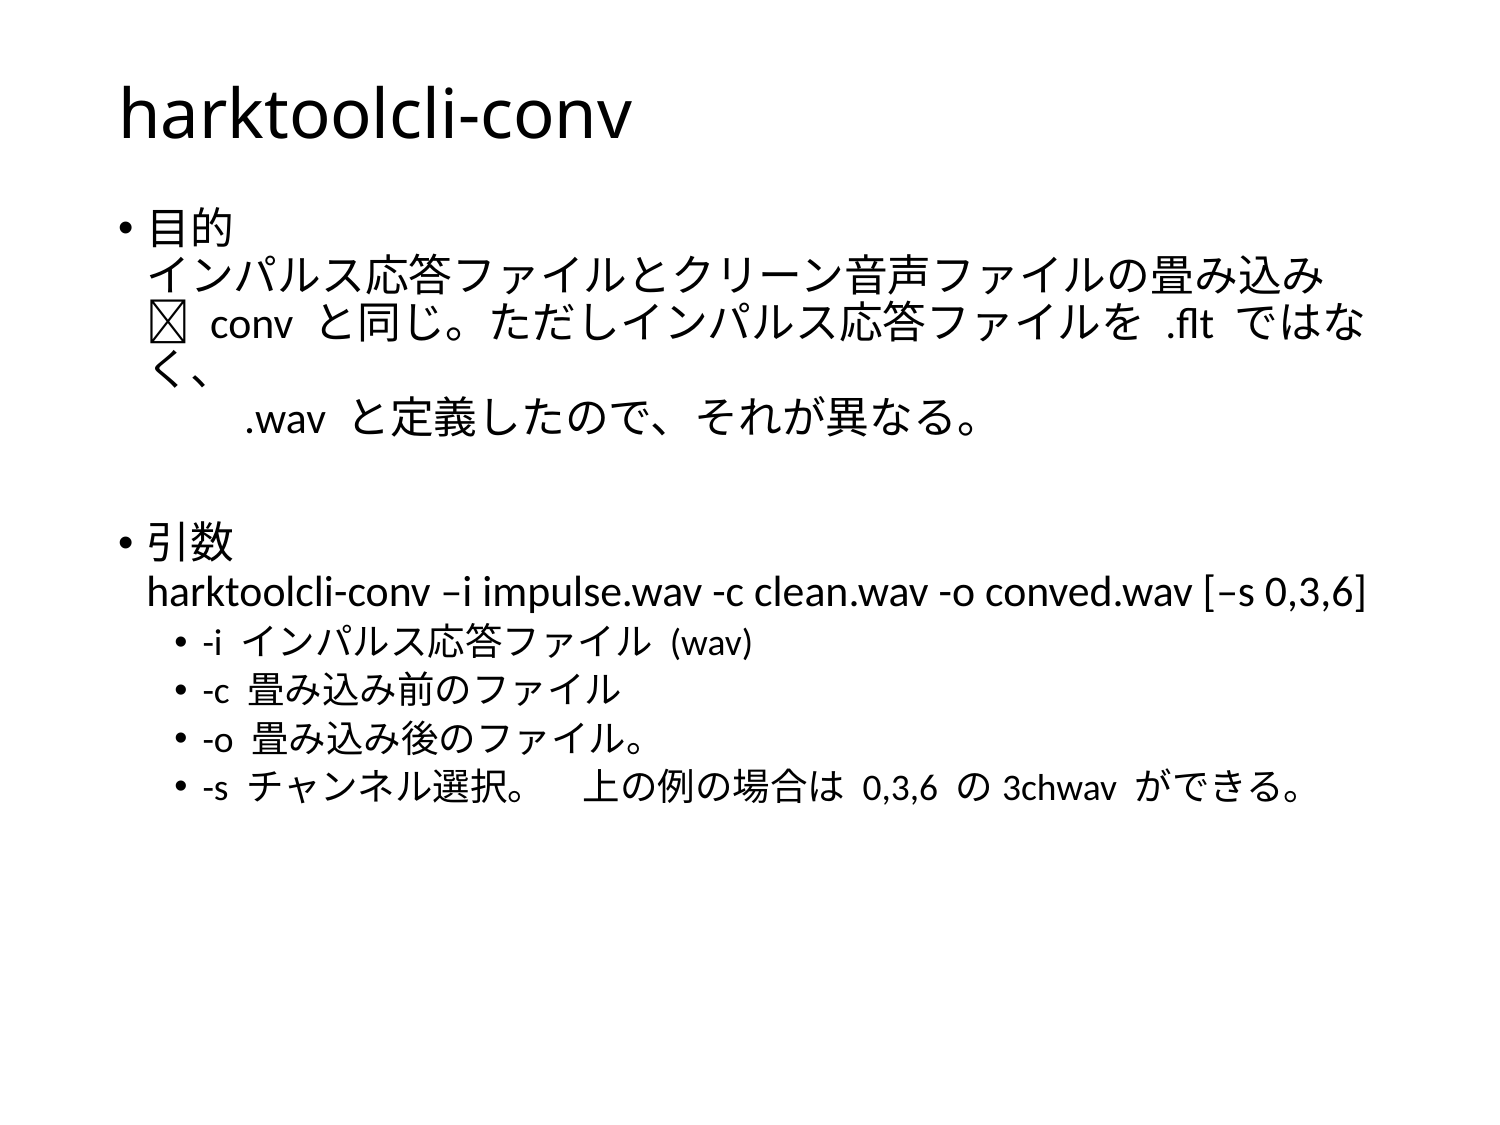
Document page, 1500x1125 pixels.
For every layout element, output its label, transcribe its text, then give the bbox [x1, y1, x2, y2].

title harktoolcli-conv [103, 59, 1397, 173]
list 目的 インパルス応答ファイルとクリーン音声ファイルの畳み込み  conv と同じ。ただしインパルス応答ファイルを .flt ではなく、 .wav と定義したので、それが異なる。 引数 harktoolcli-conv –i impulse.wav -c clean.wav -o conved.wav [–s 0,3,6] -i インパルス応答ファイル (wav) -c 畳み込み前のファイル -o 畳み込み後のファイル。 -s チャンネル選択。 上の例の場合は 0,3,6 の3chwav ができる。 [103, 198, 1397, 1014]
